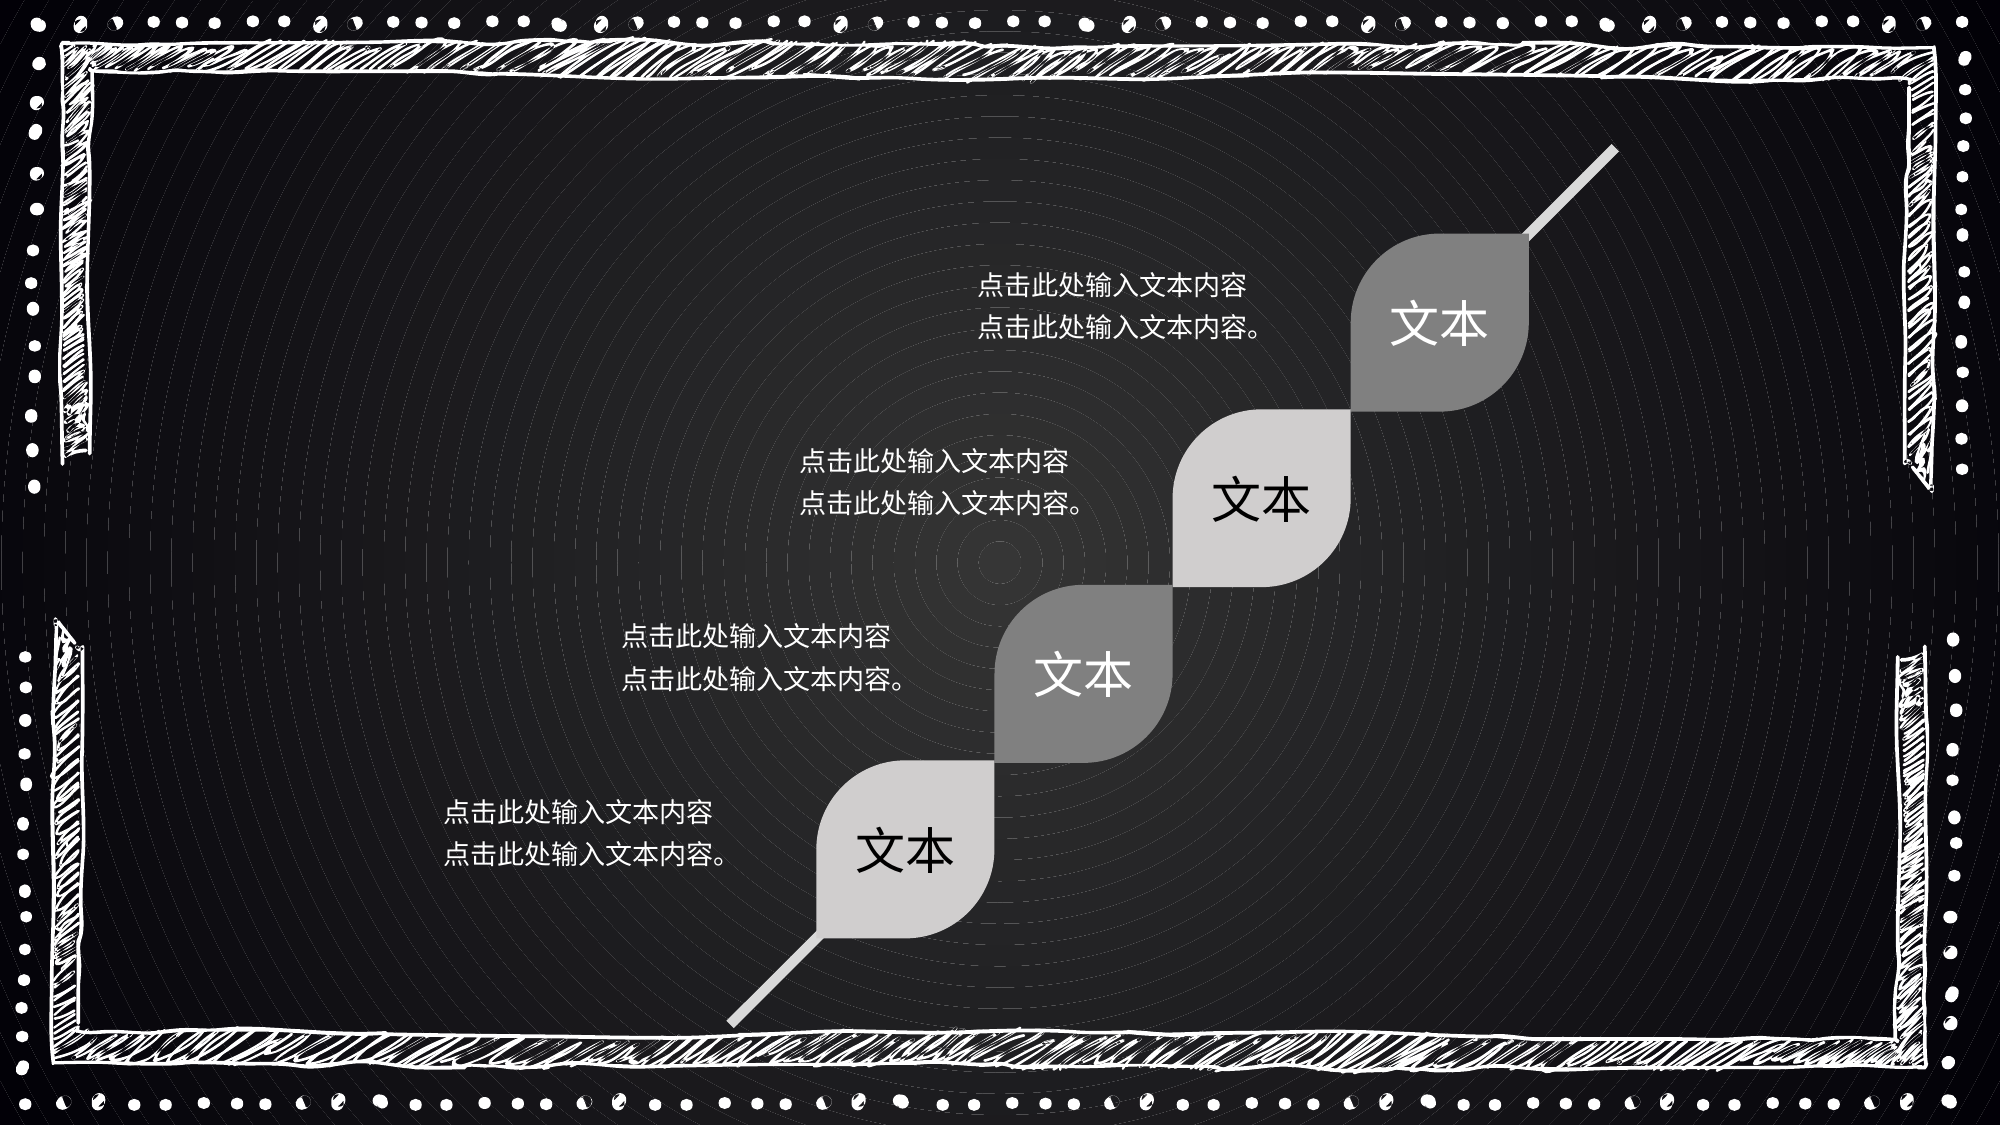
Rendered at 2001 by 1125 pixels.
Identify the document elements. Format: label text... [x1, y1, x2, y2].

text_box 点击此处输入文本内容 点击此处输入文本内容。 [784, 409, 1170, 545]
text_box 点击此处输入文本内容 点击此处输入文本内容。 [606, 584, 992, 720]
text_box 文本 [815, 759, 996, 940]
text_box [1524, 147, 1616, 239]
text_box 点击此处输入文本内容 点击此处输入文本内容。 [428, 760, 814, 896]
text_box 文本 [1349, 232, 1530, 413]
text_box 点击此处输入文本内容 点击此处输入文本内容。 [962, 233, 1349, 369]
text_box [730, 933, 821, 1025]
text_box 文本 [993, 583, 1174, 764]
text_box 文本 [1171, 408, 1352, 589]
